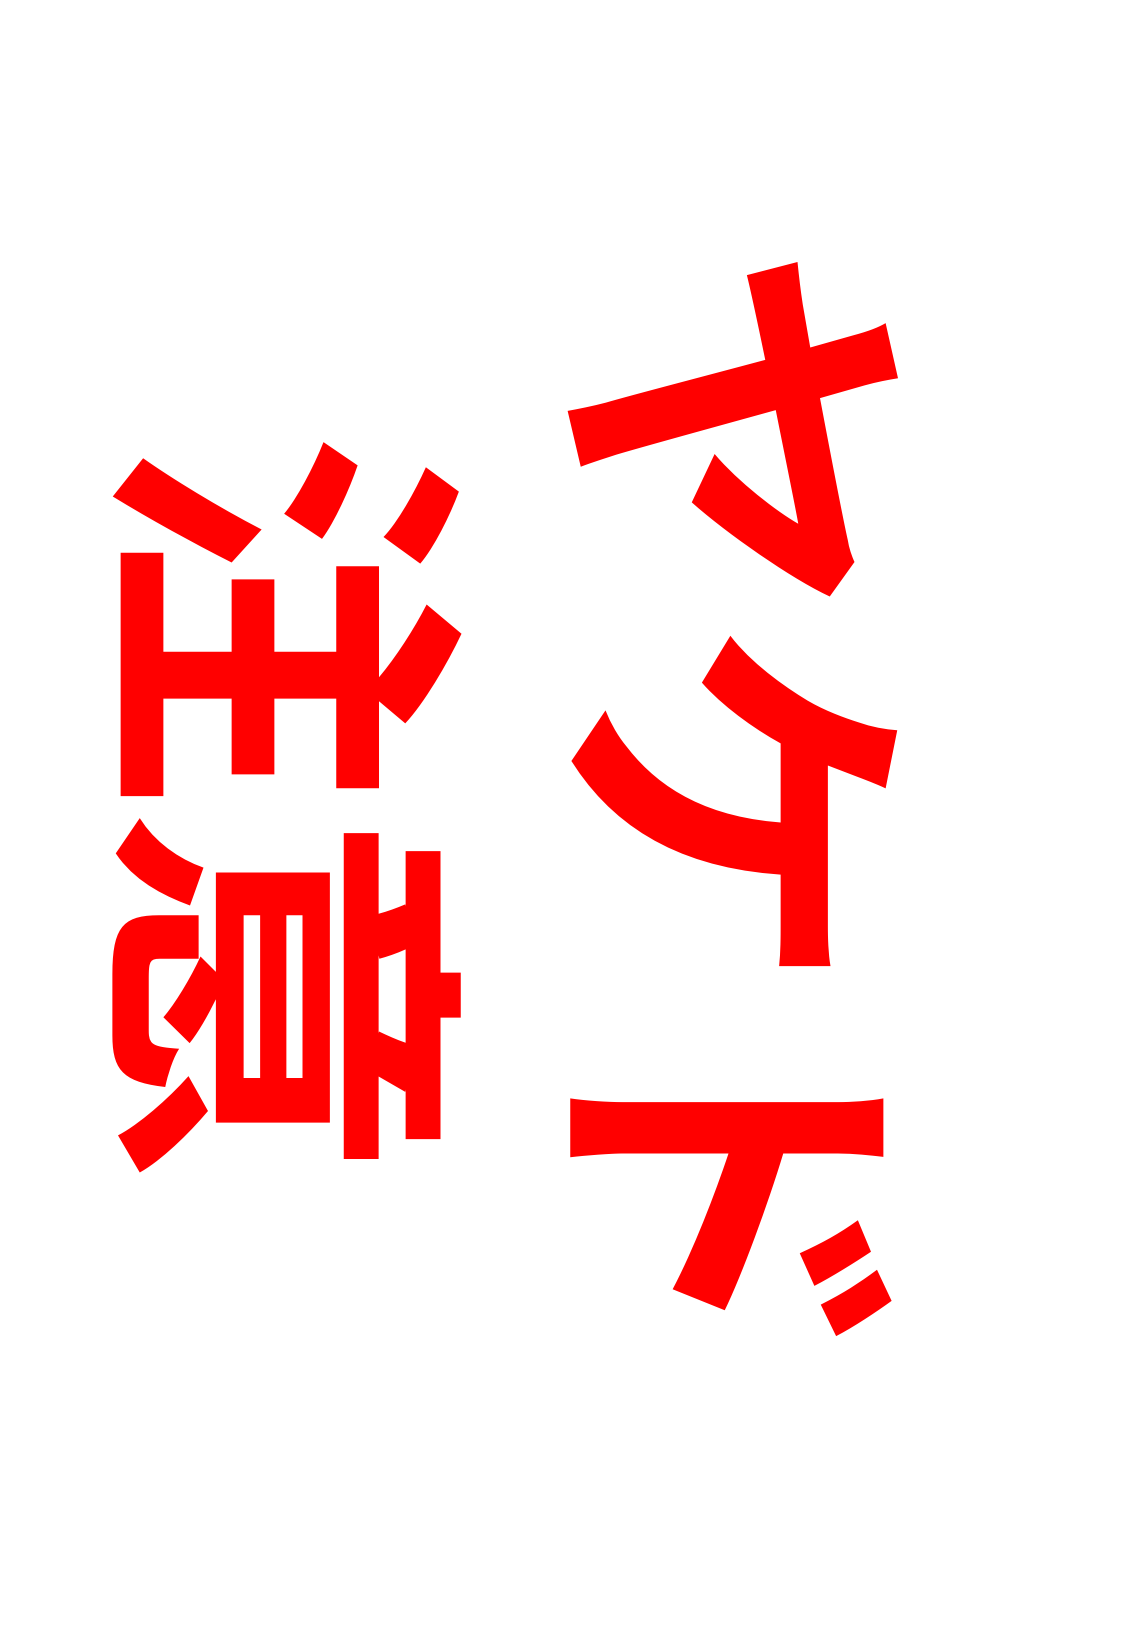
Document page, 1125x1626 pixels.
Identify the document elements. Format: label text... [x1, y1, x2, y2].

text_box ヤケド 注意 [60, 118, 1000, 1497]
